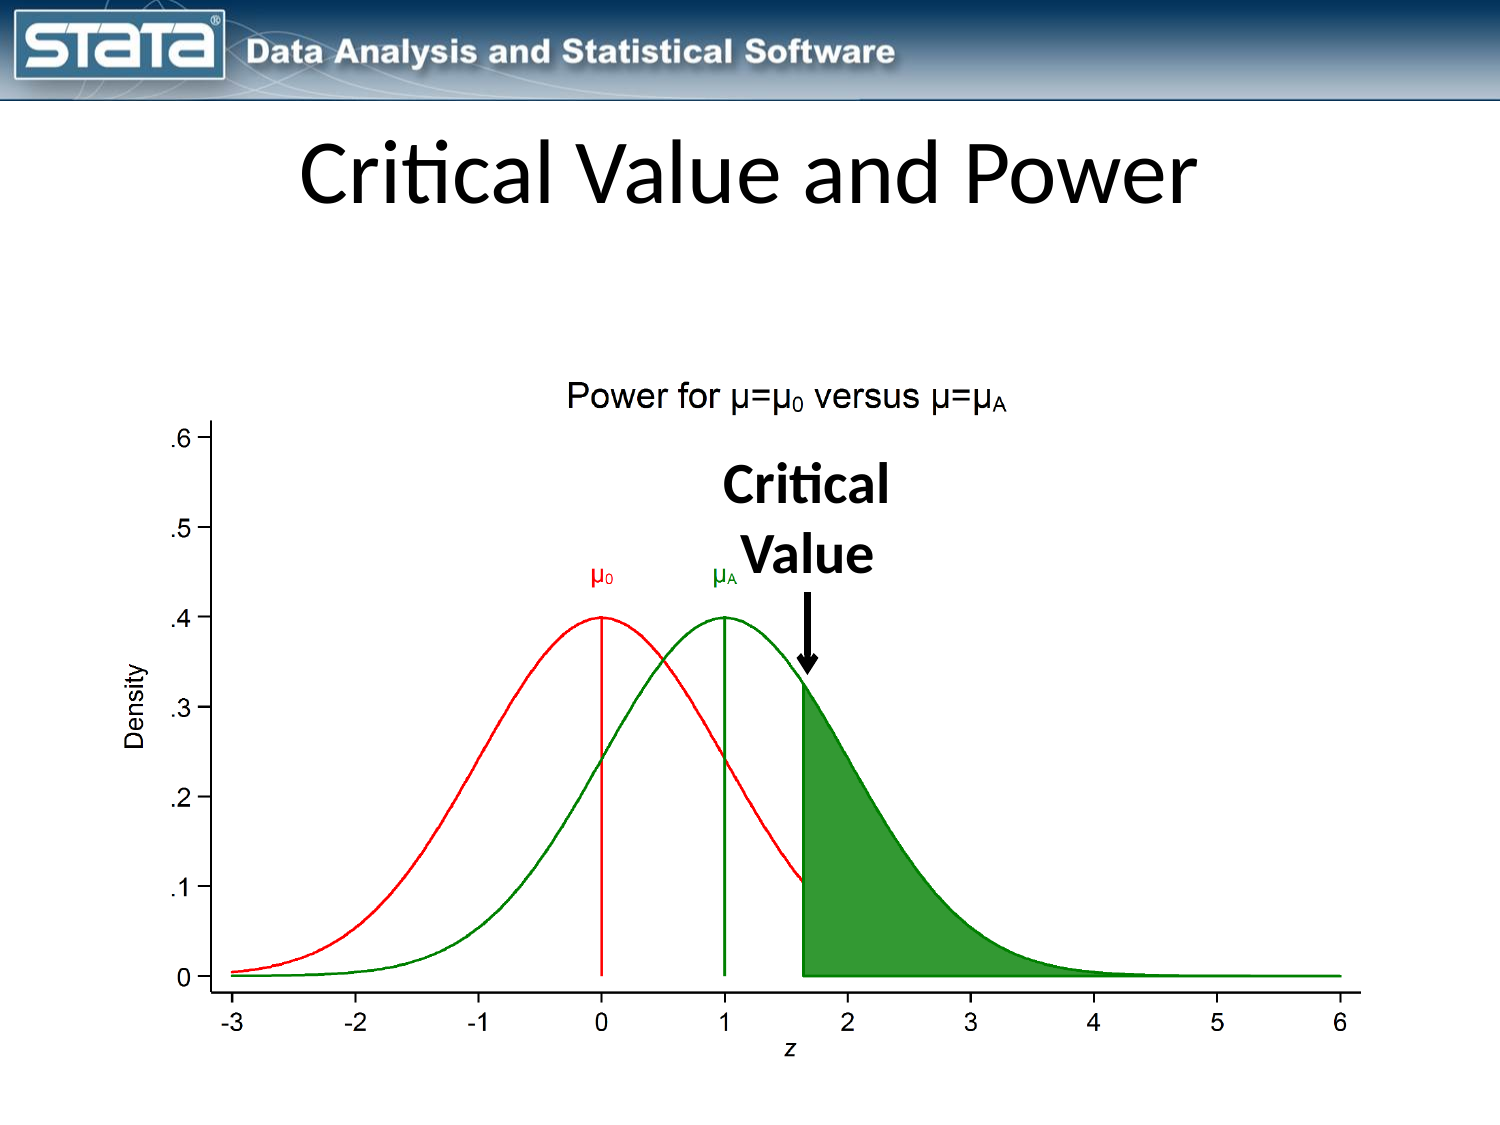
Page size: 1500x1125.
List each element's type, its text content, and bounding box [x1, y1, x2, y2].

picture [0, 0, 1500, 102]
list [74, 349, 1396, 1093]
title Critical Value and Power [75, 109, 1425, 233]
